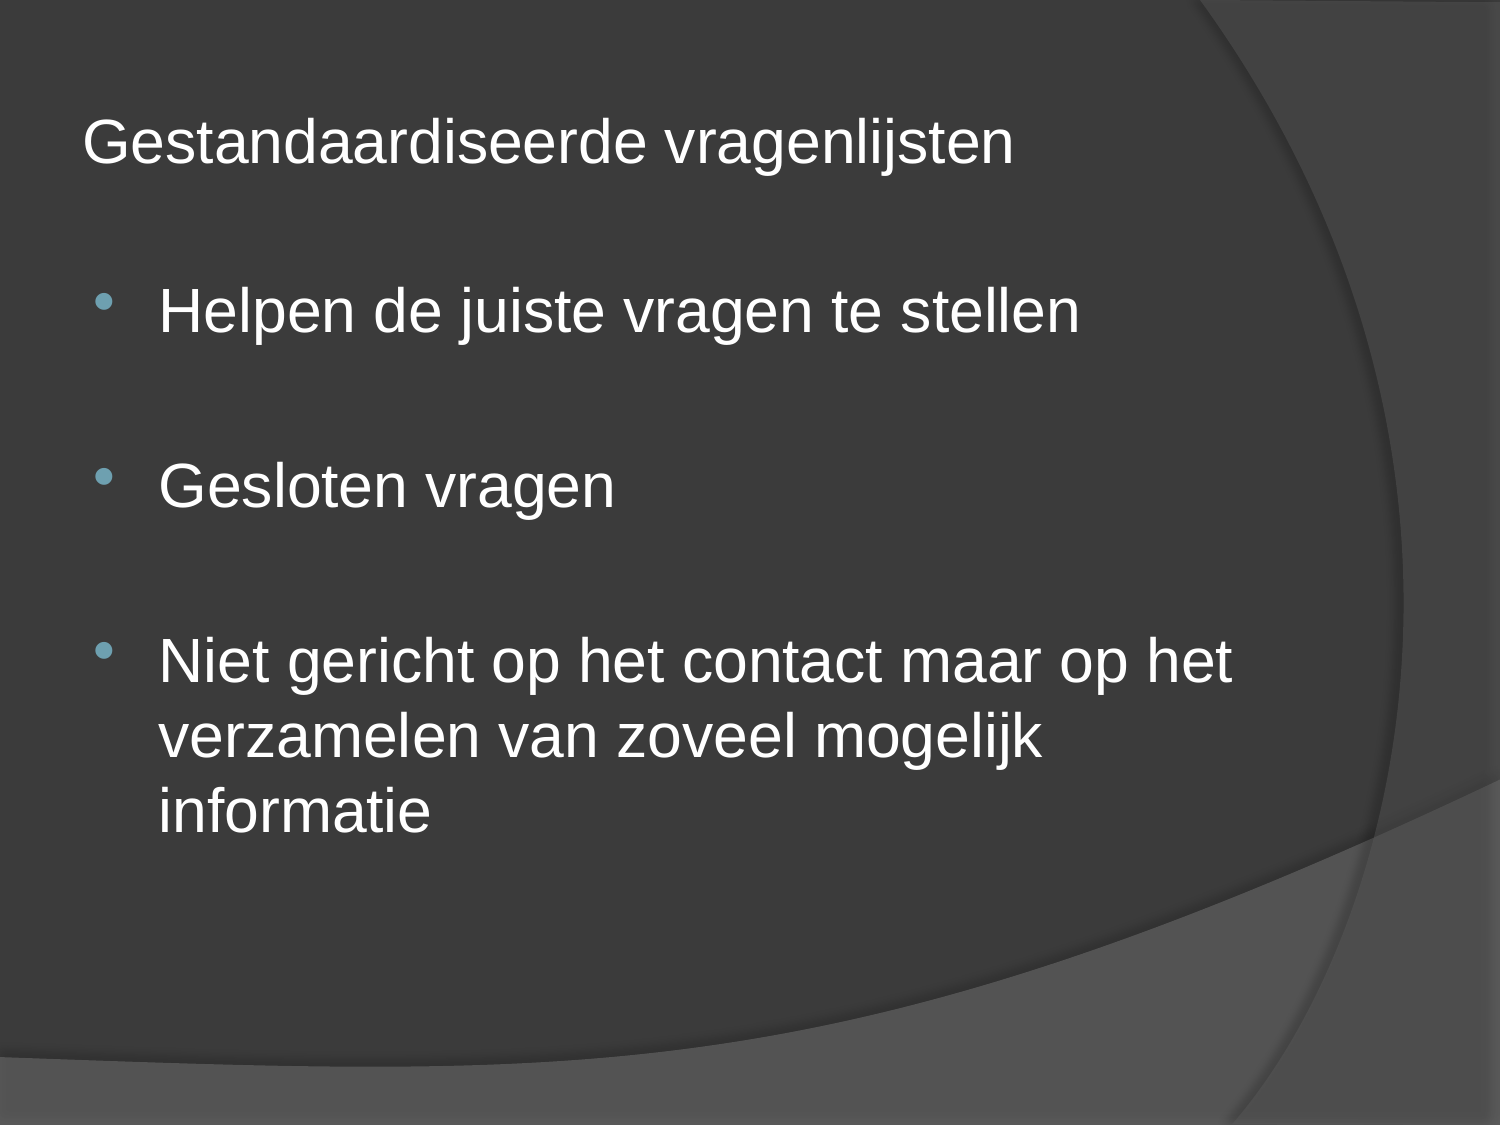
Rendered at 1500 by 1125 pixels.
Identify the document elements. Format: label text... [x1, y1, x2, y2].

list Helpen de juiste vragen te stellen Gesloten vragen Niet gericht op het contact maar op het verzamelen van zoveel mogelijk informatie [75, 262, 1300, 1005]
title Gestandaardiseerde vragenlijsten [75, 45, 1300, 233]
